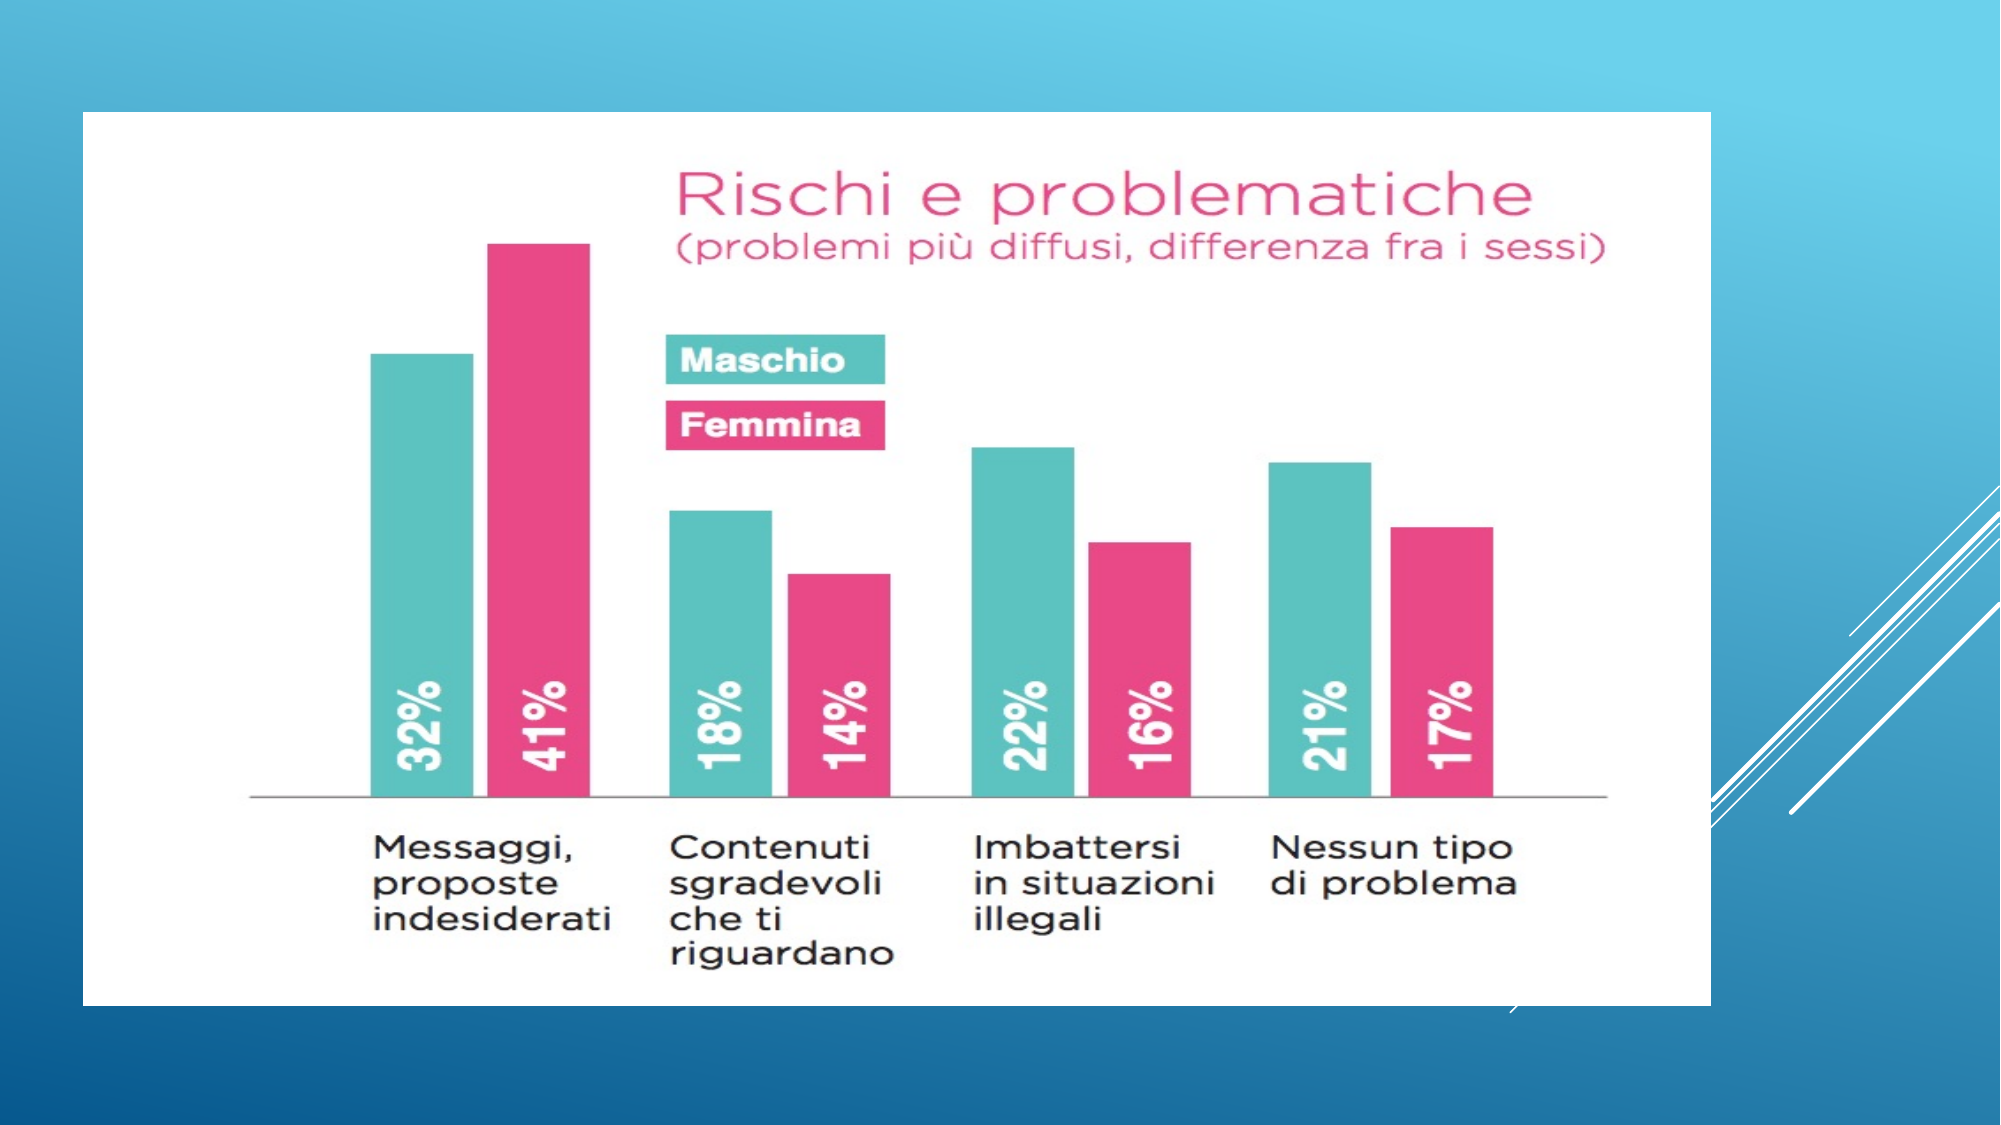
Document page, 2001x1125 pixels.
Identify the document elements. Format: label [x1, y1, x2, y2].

list [82, 112, 1711, 1006]
